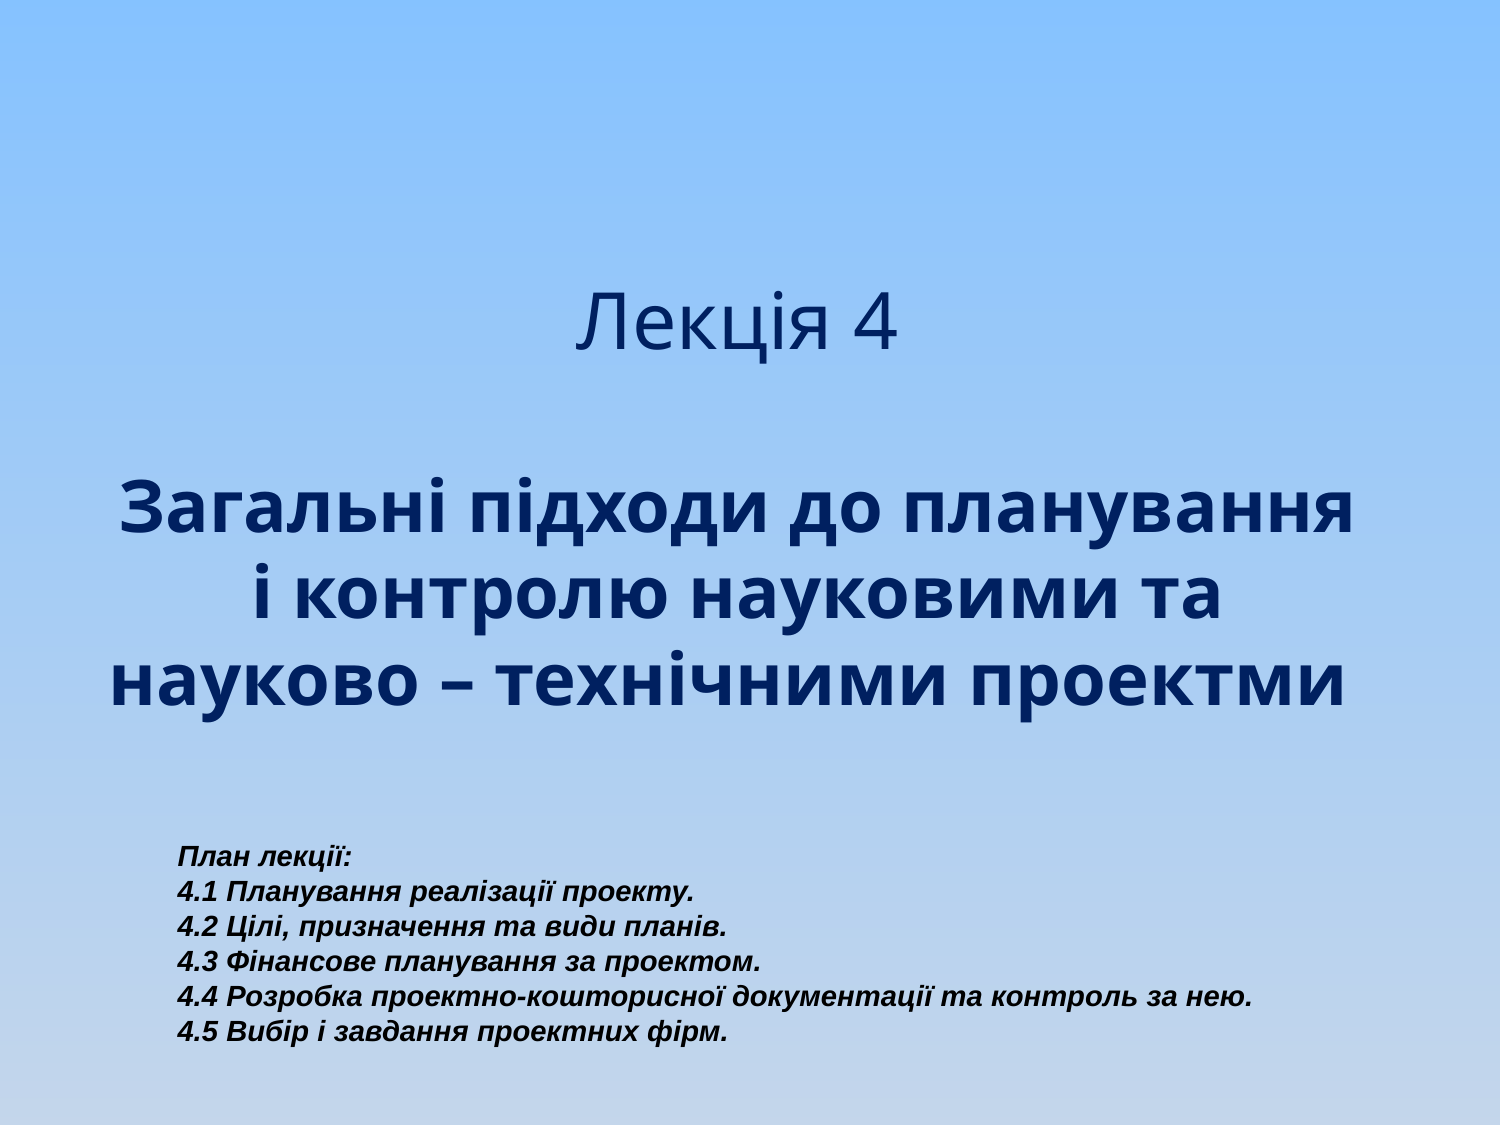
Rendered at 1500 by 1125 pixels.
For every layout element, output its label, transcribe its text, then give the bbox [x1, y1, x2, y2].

text_box План лекції: 4.1 Планування реалізації проекту. 4.2 Цілі, призначення та види планів. 4.3 Фінансове планування за проектом. 4.4 Розробка проектно-кошторисної документації та контроль за нею. 4.5 Вибір і завдання проектних фірм. [88, 829, 1388, 1055]
title Лекція 4 Загальні підходи до планування і контролю науковими та науково – технічними проектми [100, 160, 1376, 815]
